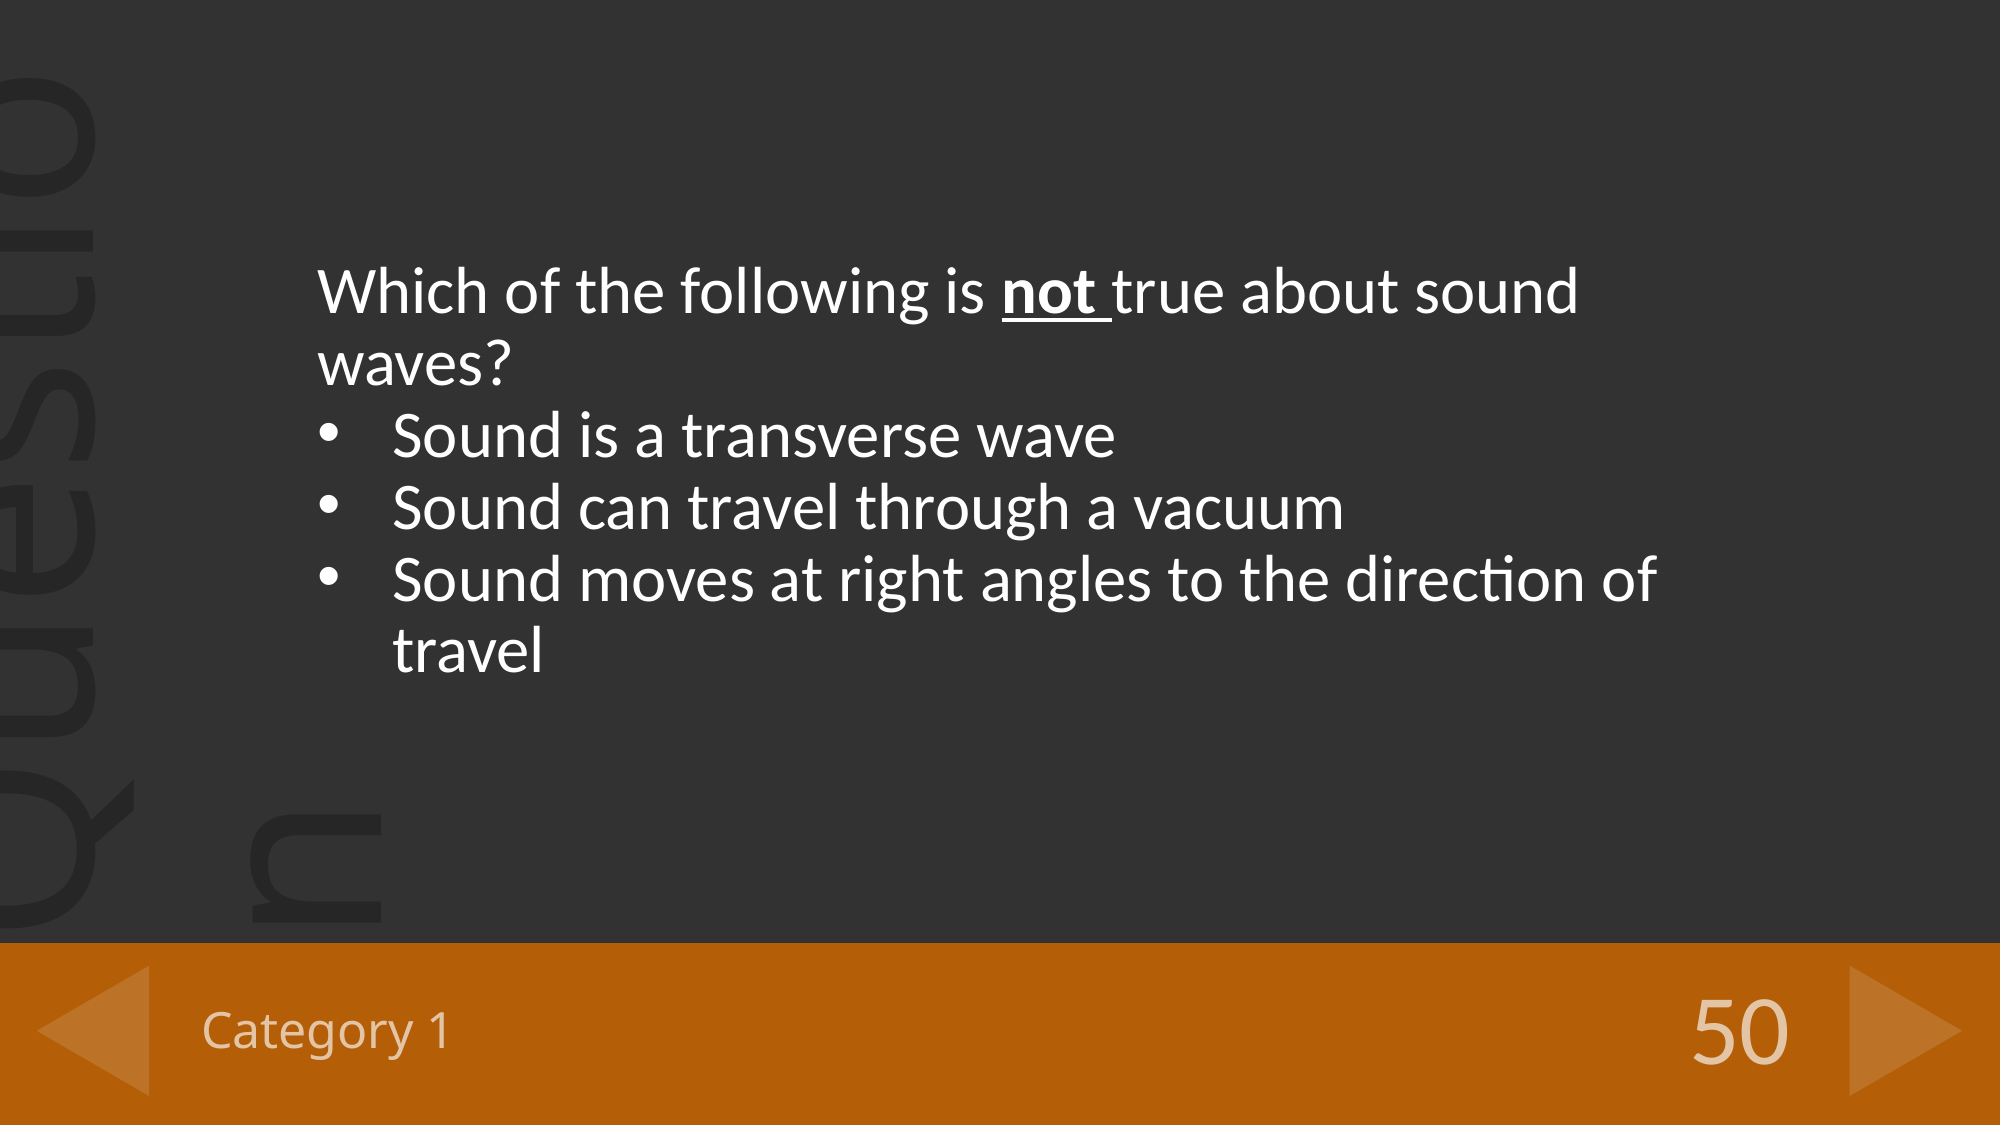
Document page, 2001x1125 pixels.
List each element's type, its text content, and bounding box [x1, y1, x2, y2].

list Which of the following is not true about sound waves? Sound is a transverse wave Sound can travel through a vacuum Sound moves at right angles to the direction of travel [302, 307, 1760, 636]
list 50 [1494, 967, 1806, 1097]
title Category 1 [185, 967, 1494, 1097]
